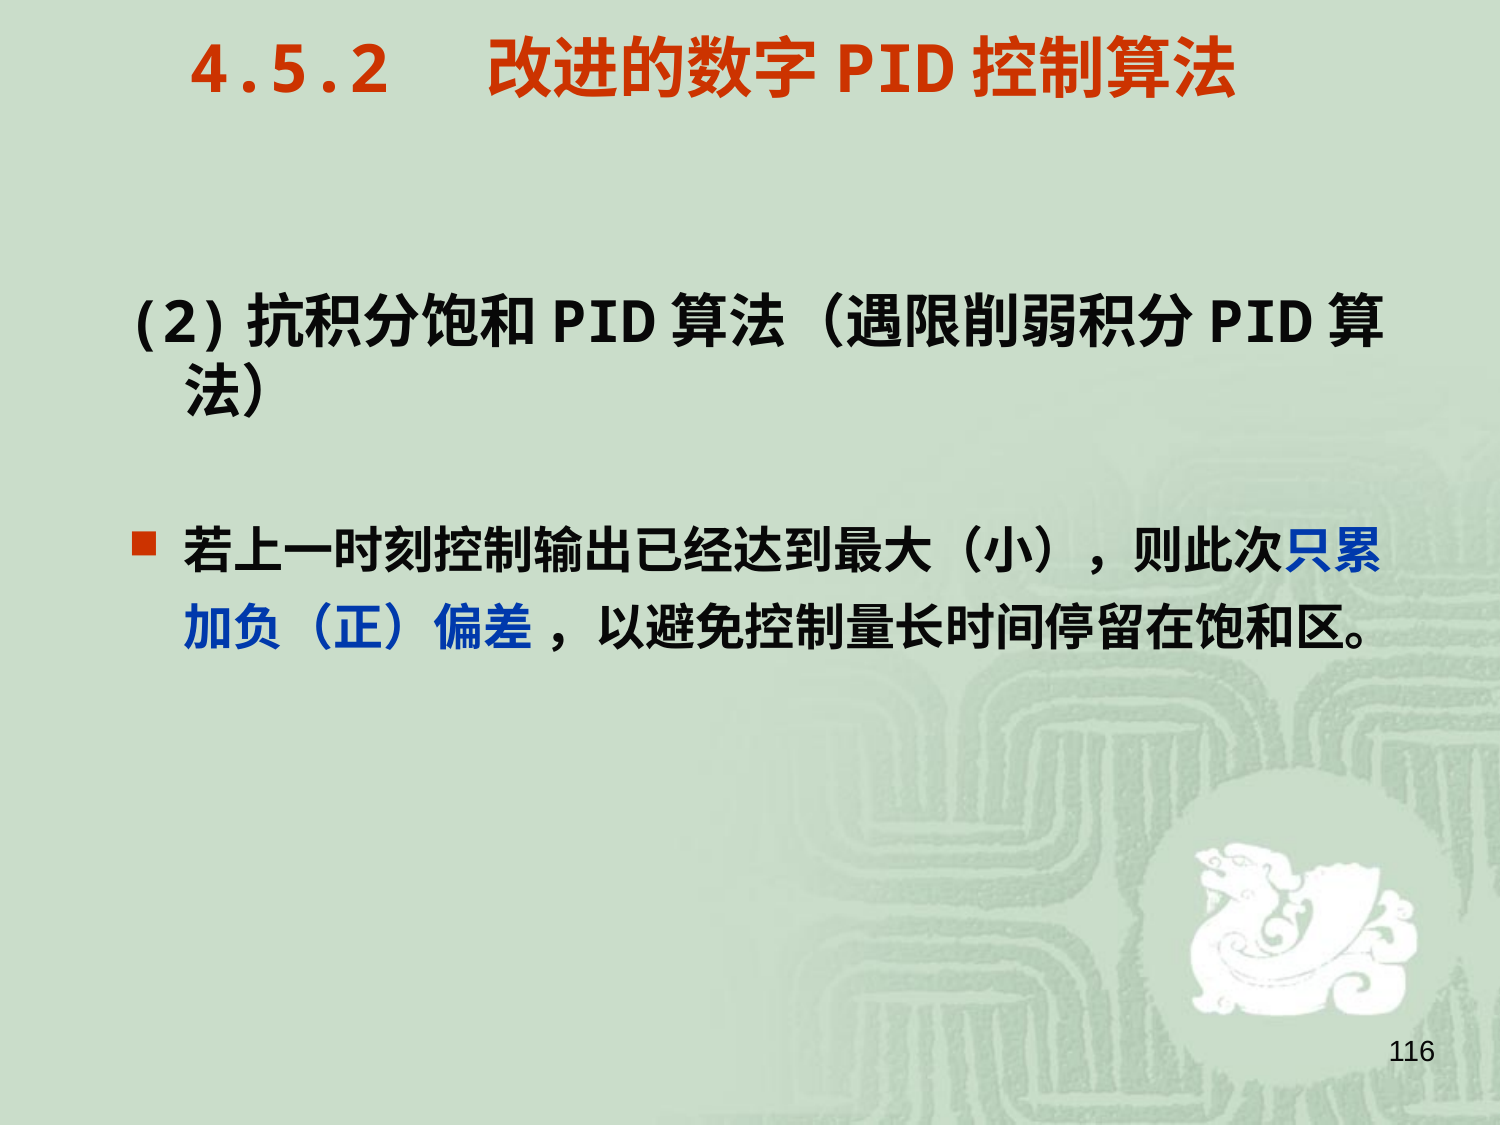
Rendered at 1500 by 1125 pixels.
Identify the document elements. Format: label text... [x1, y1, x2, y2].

picture [0, 0, 1500, 1125]
text_box 4.5.2 改进的数字PID控制算法 [175, 18, 1254, 114]
slide_number 116 [1074, 1024, 1451, 1103]
list (2)抗积分饱和PID算法（遇限削弱积分PID算法） 若上一时刻控制输出已经达到最大（小），则此次只累加负（正）偏差 ，以避免控制量长时间停留在饱和区。 [112, 276, 1436, 999]
